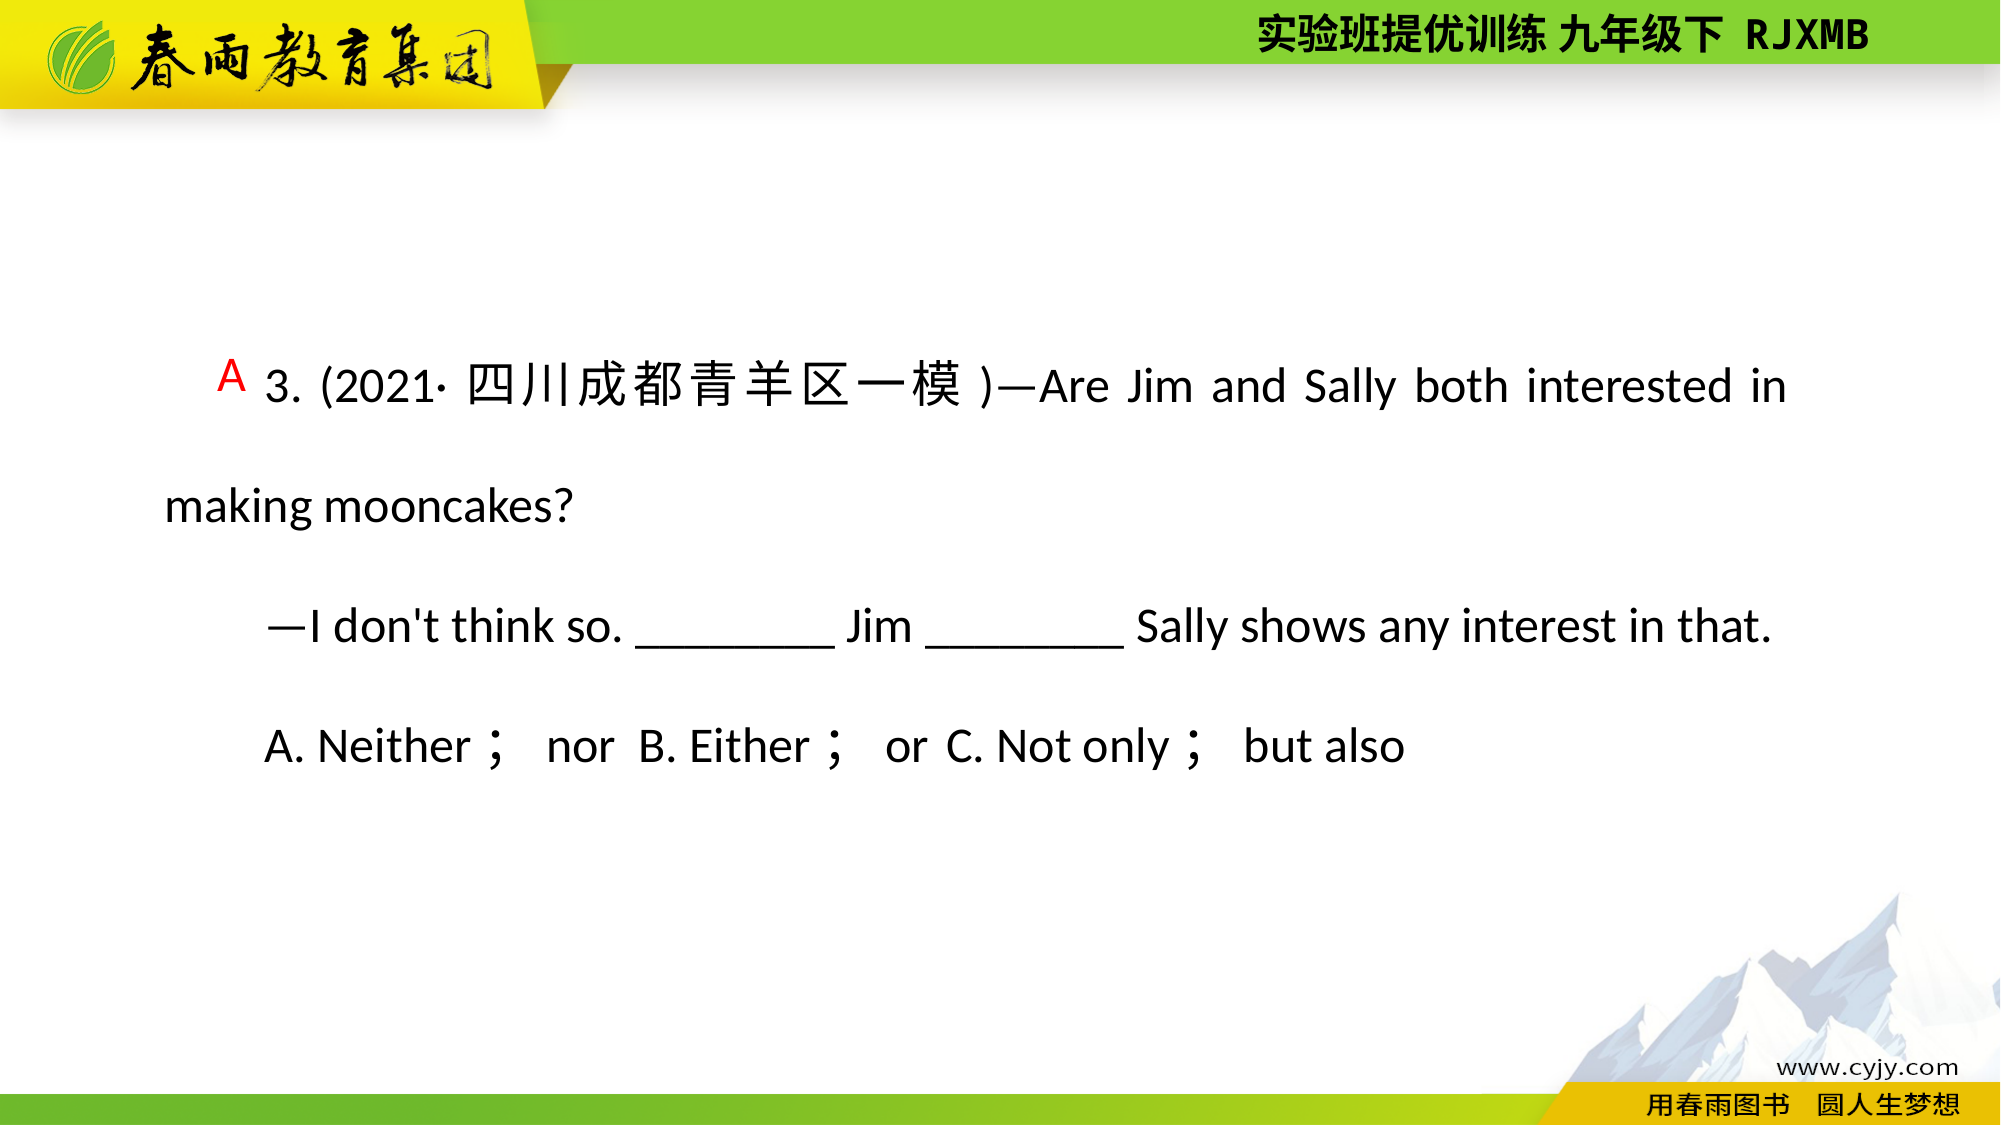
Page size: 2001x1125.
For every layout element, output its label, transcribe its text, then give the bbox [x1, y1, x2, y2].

picture [0, 0, 2001, 1125]
text_box A [203, 334, 262, 410]
text_box 3. (2021·四川成都青羊区一模)—Are Jim and Sally both interested in making mooncakes? —I don't think so. ________ Jim ________ Sally shows any interest in that. A. Neither；nor B. Either；or C. Not only；but also [150, 285, 1804, 781]
